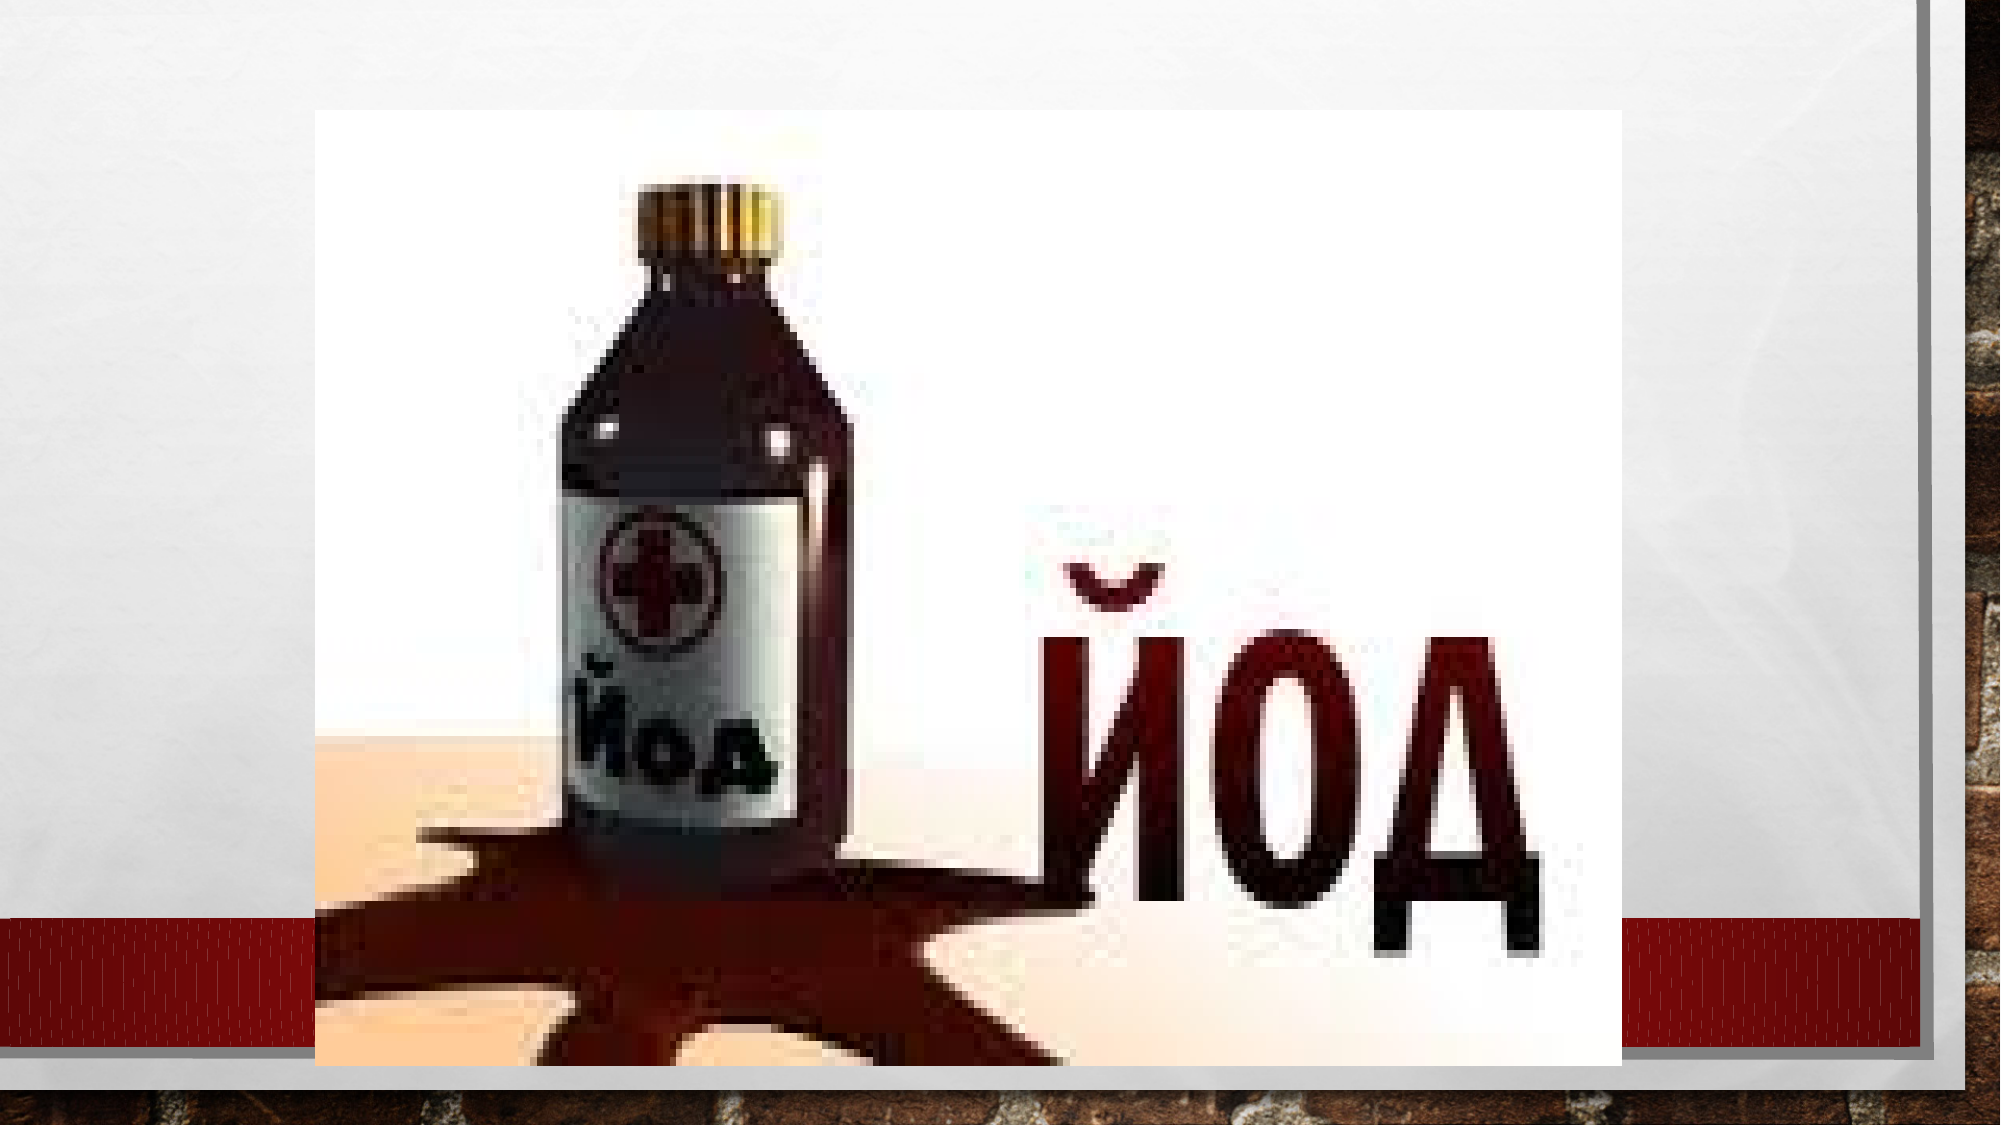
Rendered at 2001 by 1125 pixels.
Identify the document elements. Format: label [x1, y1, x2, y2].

list [315, 110, 1622, 1066]
picture [0, 0, 2000, 1125]
